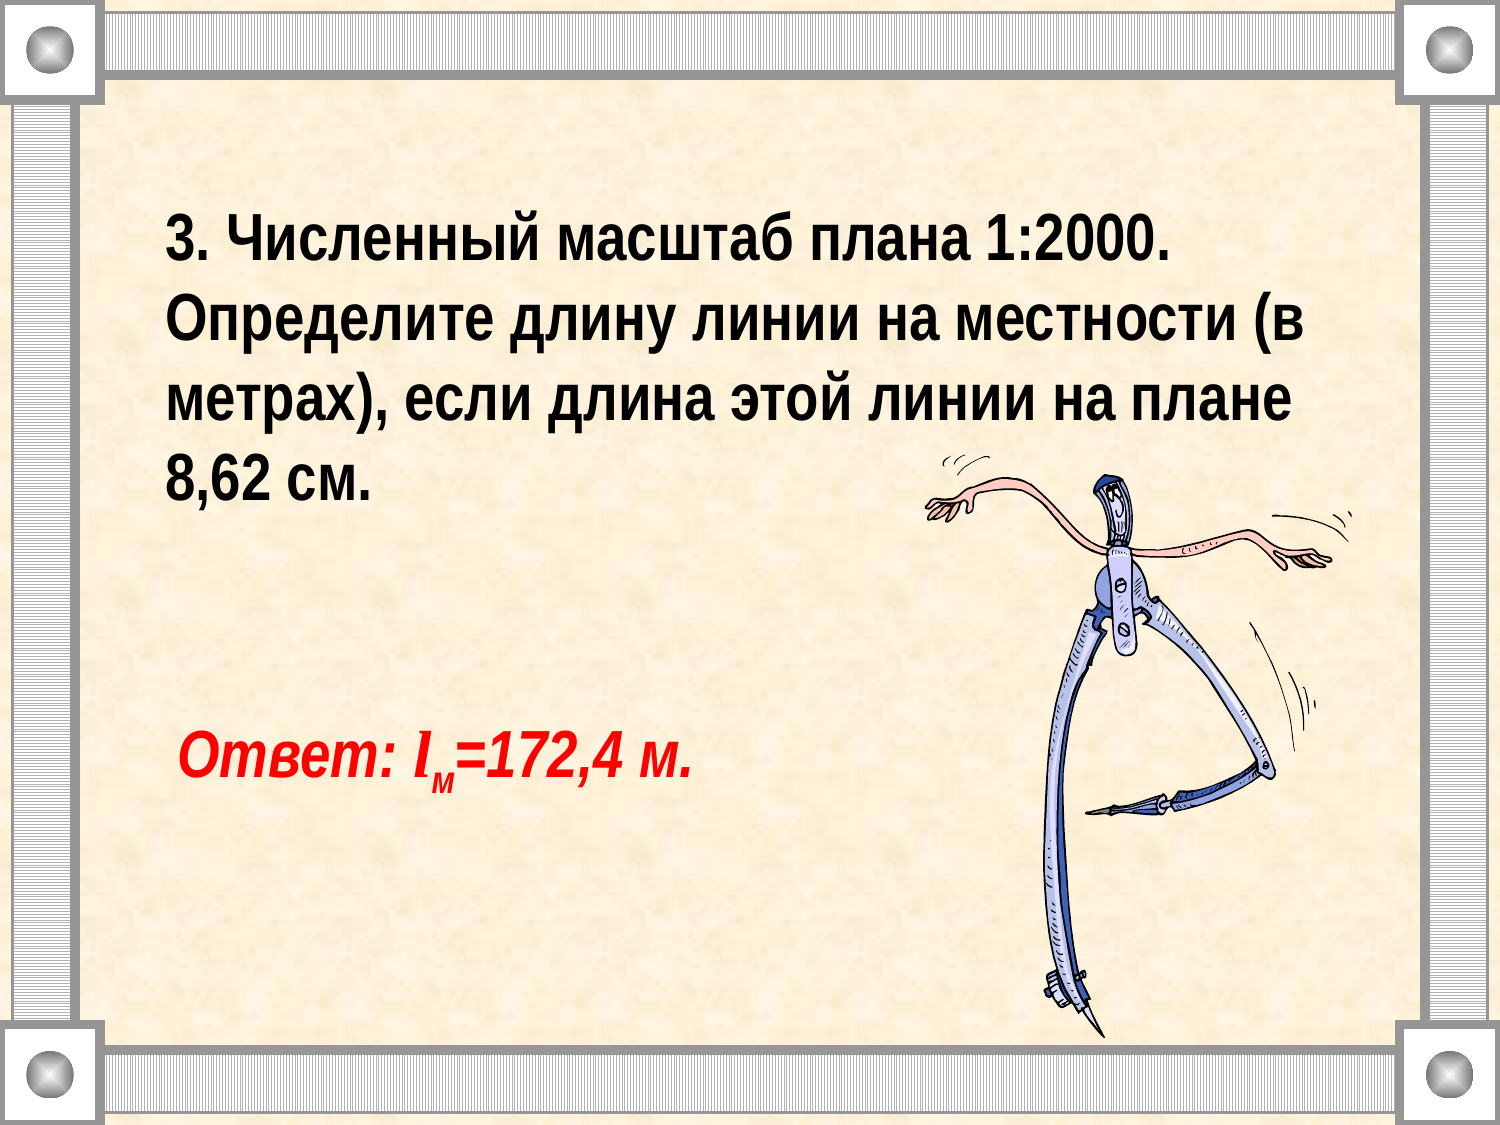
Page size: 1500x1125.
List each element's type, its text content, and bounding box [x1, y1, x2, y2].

picture [105, 1114, 1395, 1125]
picture [1489, 105, 1500, 1020]
picture [105, 0, 1395, 11]
picture [0, 105, 11, 1020]
picture [80, 80, 1420, 1045]
title 3. Численный масштаб плана 1:2000. Определите длину линии на местности (в метрах), если длина этой линии на плане 8,62 см. [149, 299, 1351, 488]
text_box Ответ: lм=172,4 м. [162, 699, 913, 813]
